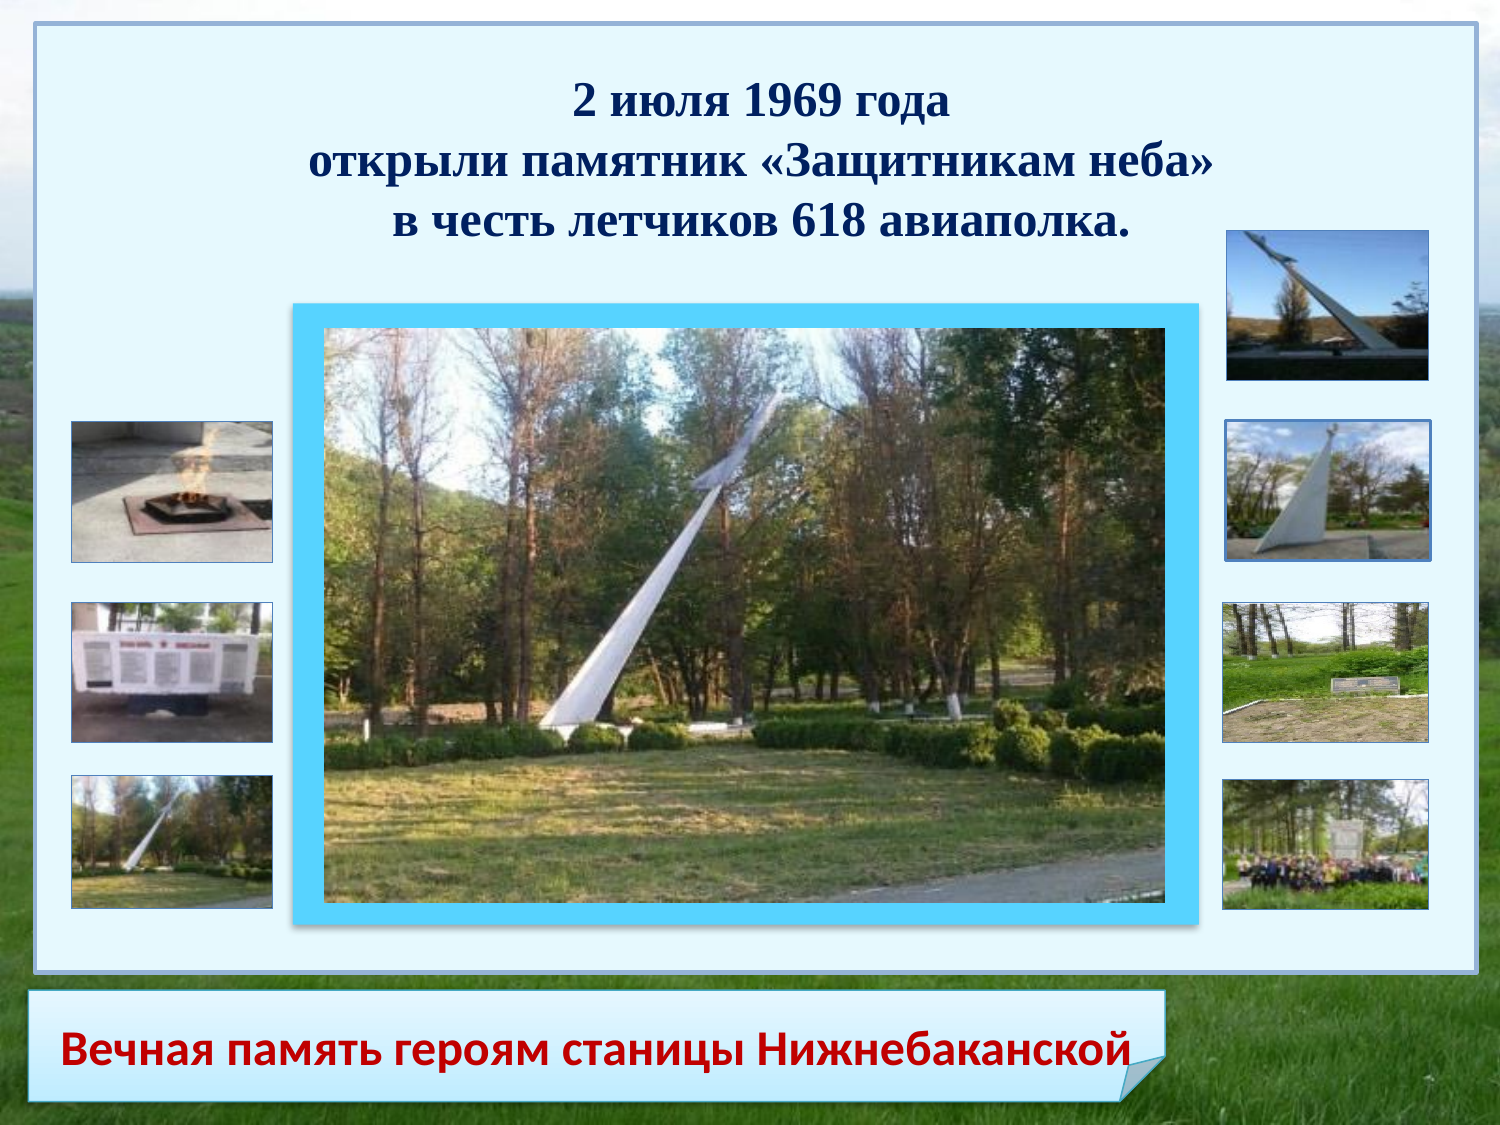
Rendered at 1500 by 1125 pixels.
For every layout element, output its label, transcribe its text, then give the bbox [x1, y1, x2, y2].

text_box 2 июля 1969 года открыли памятник «Защитникам неба» в честь летчиков 618 авиаполка. [199, 58, 1336, 324]
text_box [291, 301, 1201, 927]
text_box [33, 21, 1479, 975]
picture [0, 0, 1500, 1125]
text_box Вечная память героям станицы Нижнебаканской [27, 989, 1166, 1103]
